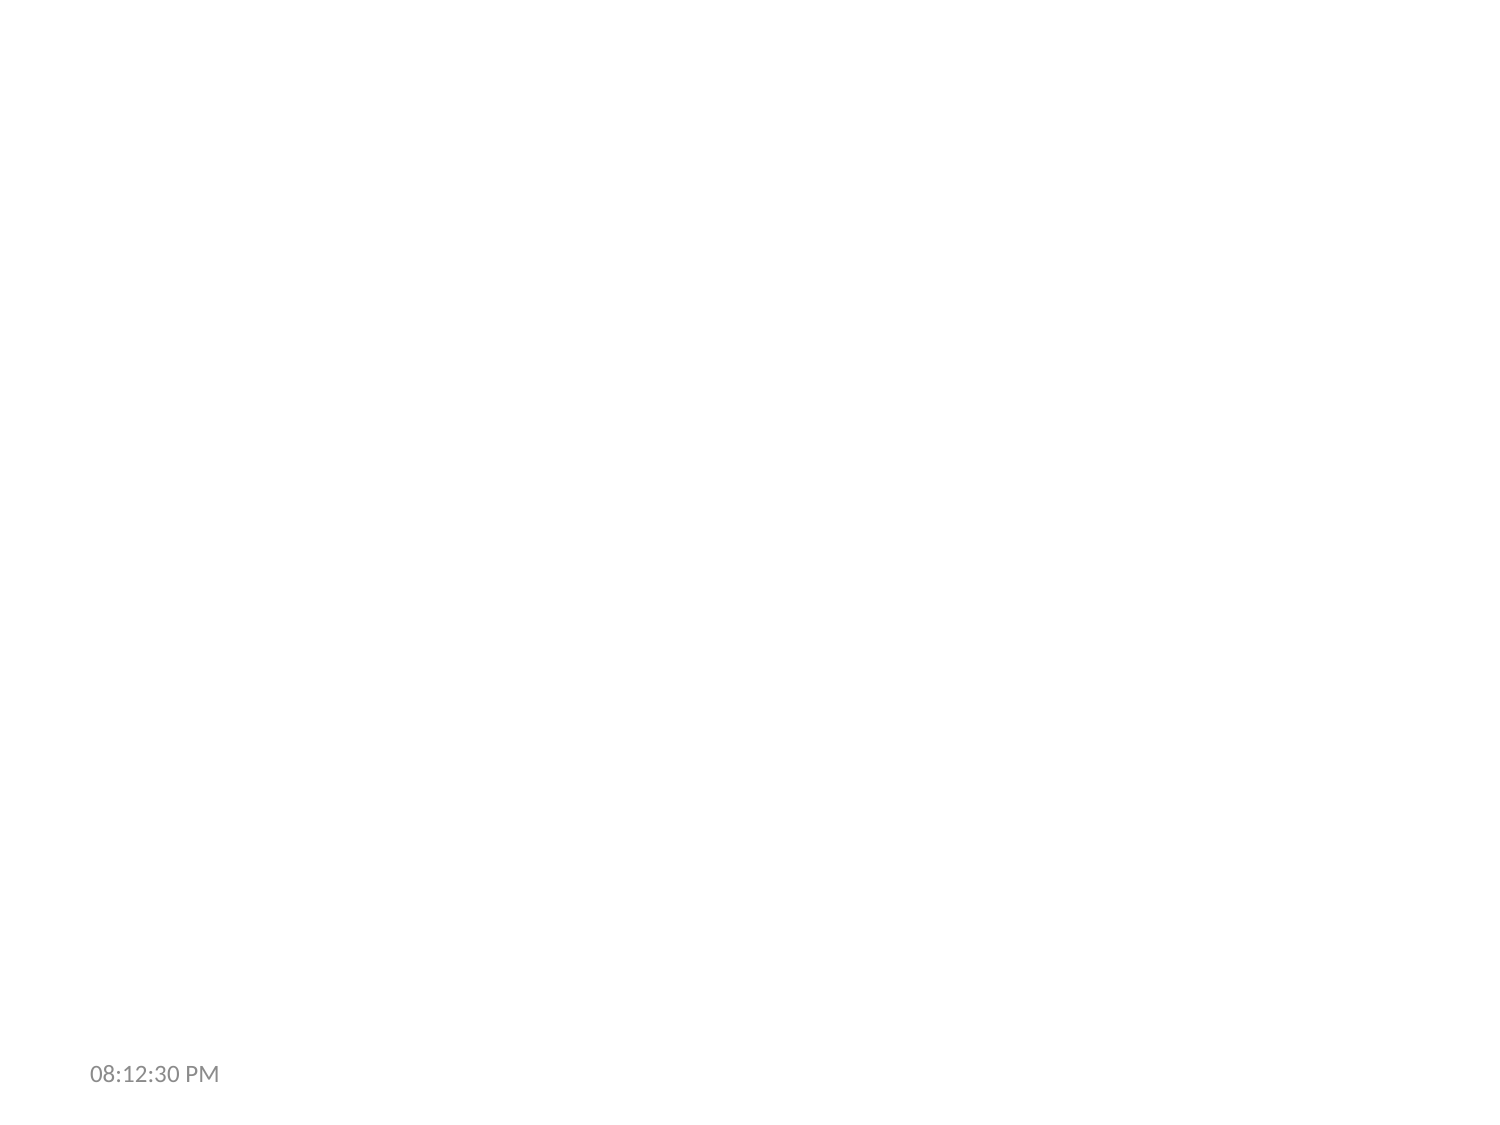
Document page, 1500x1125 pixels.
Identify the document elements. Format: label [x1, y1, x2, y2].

slide_number [75, 1042, 425, 1103]
